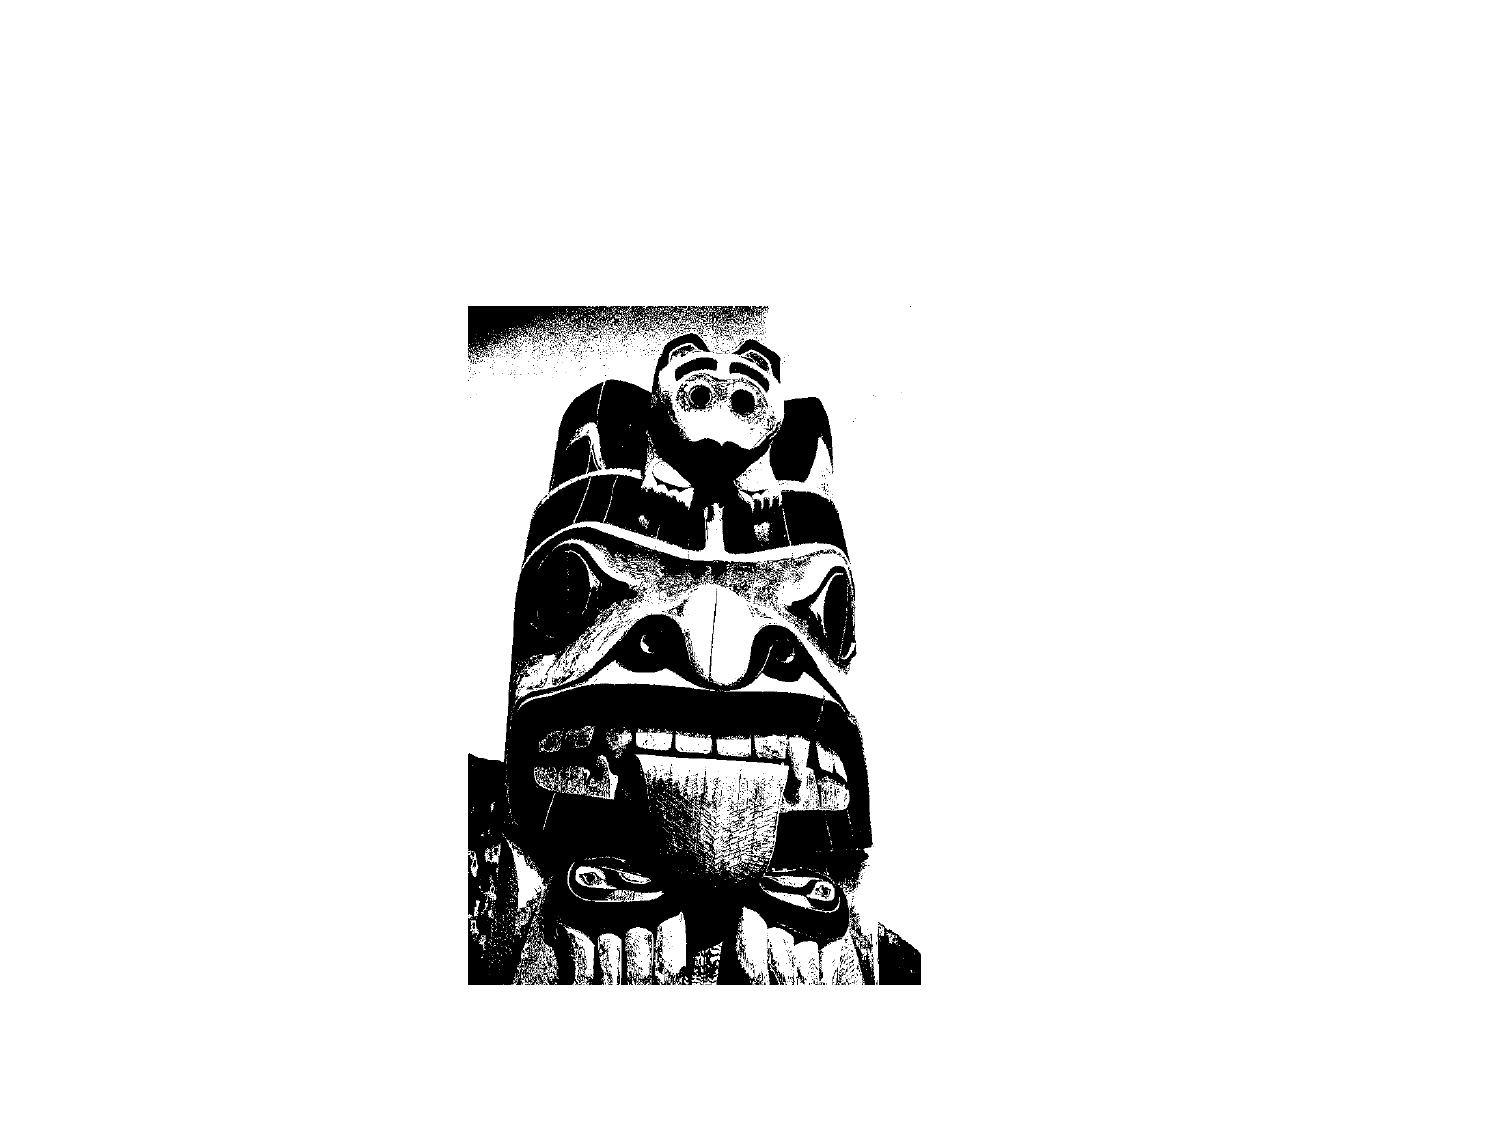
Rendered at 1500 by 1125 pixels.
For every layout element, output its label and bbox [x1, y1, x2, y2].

picture [468, 306, 921, 985]
